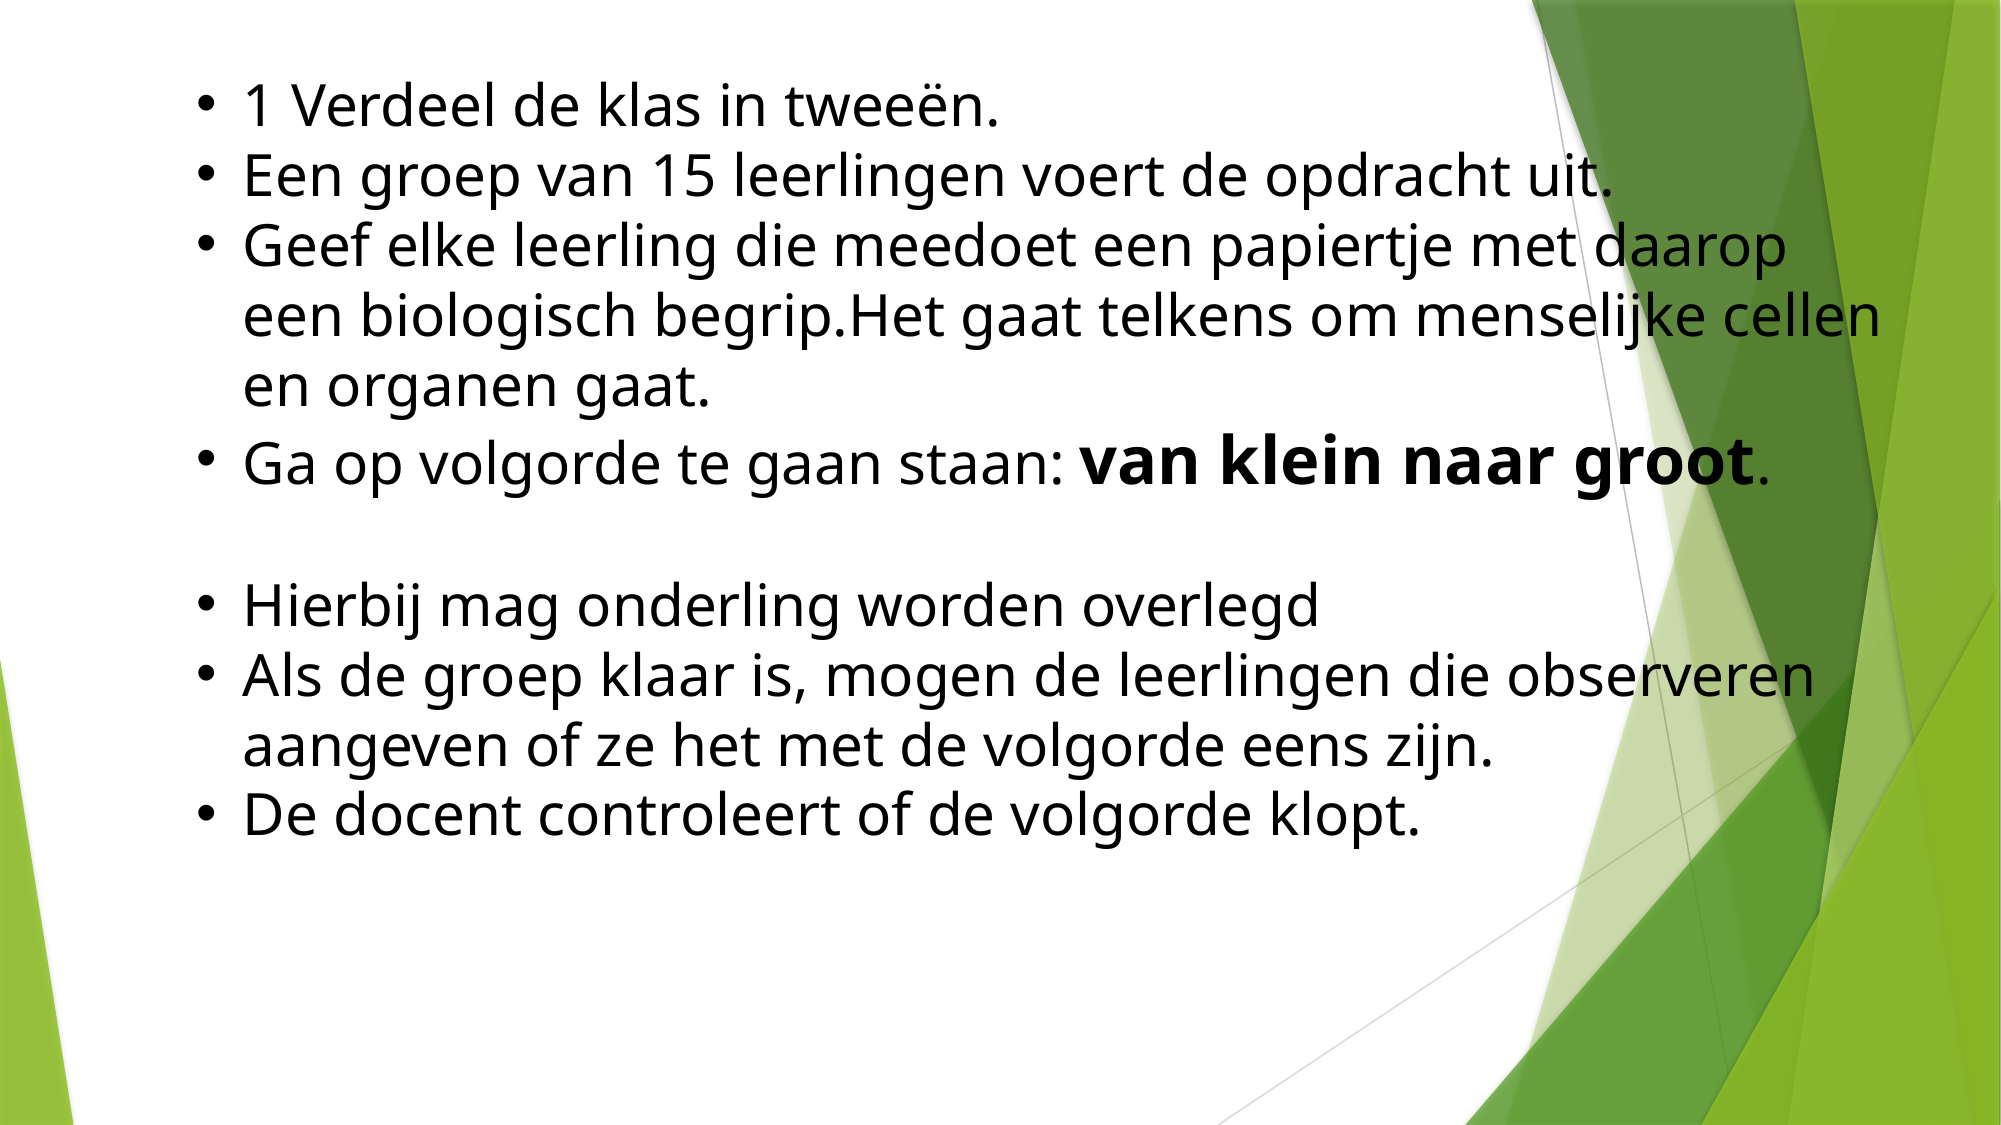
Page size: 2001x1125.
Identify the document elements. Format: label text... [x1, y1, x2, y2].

text_box 1 Verdeel de klas in tweeën. Een groep van 15 leerlingen voert de opdracht uit. Geef elke leerling die meedoet een papiertje met daarop een biologisch begrip.Het gaat telkens om menselijke cellen en organen gaat. Ga op volgorde te gaan staan: van klein naar groot. Hierbij mag onderling worden overlegd Als de groep klaar is, mogen de leerlingen die observeren aangeven of ze het met de volgorde eens zijn. De docent controleert of de volgorde klopt. [181, 60, 1900, 925]
